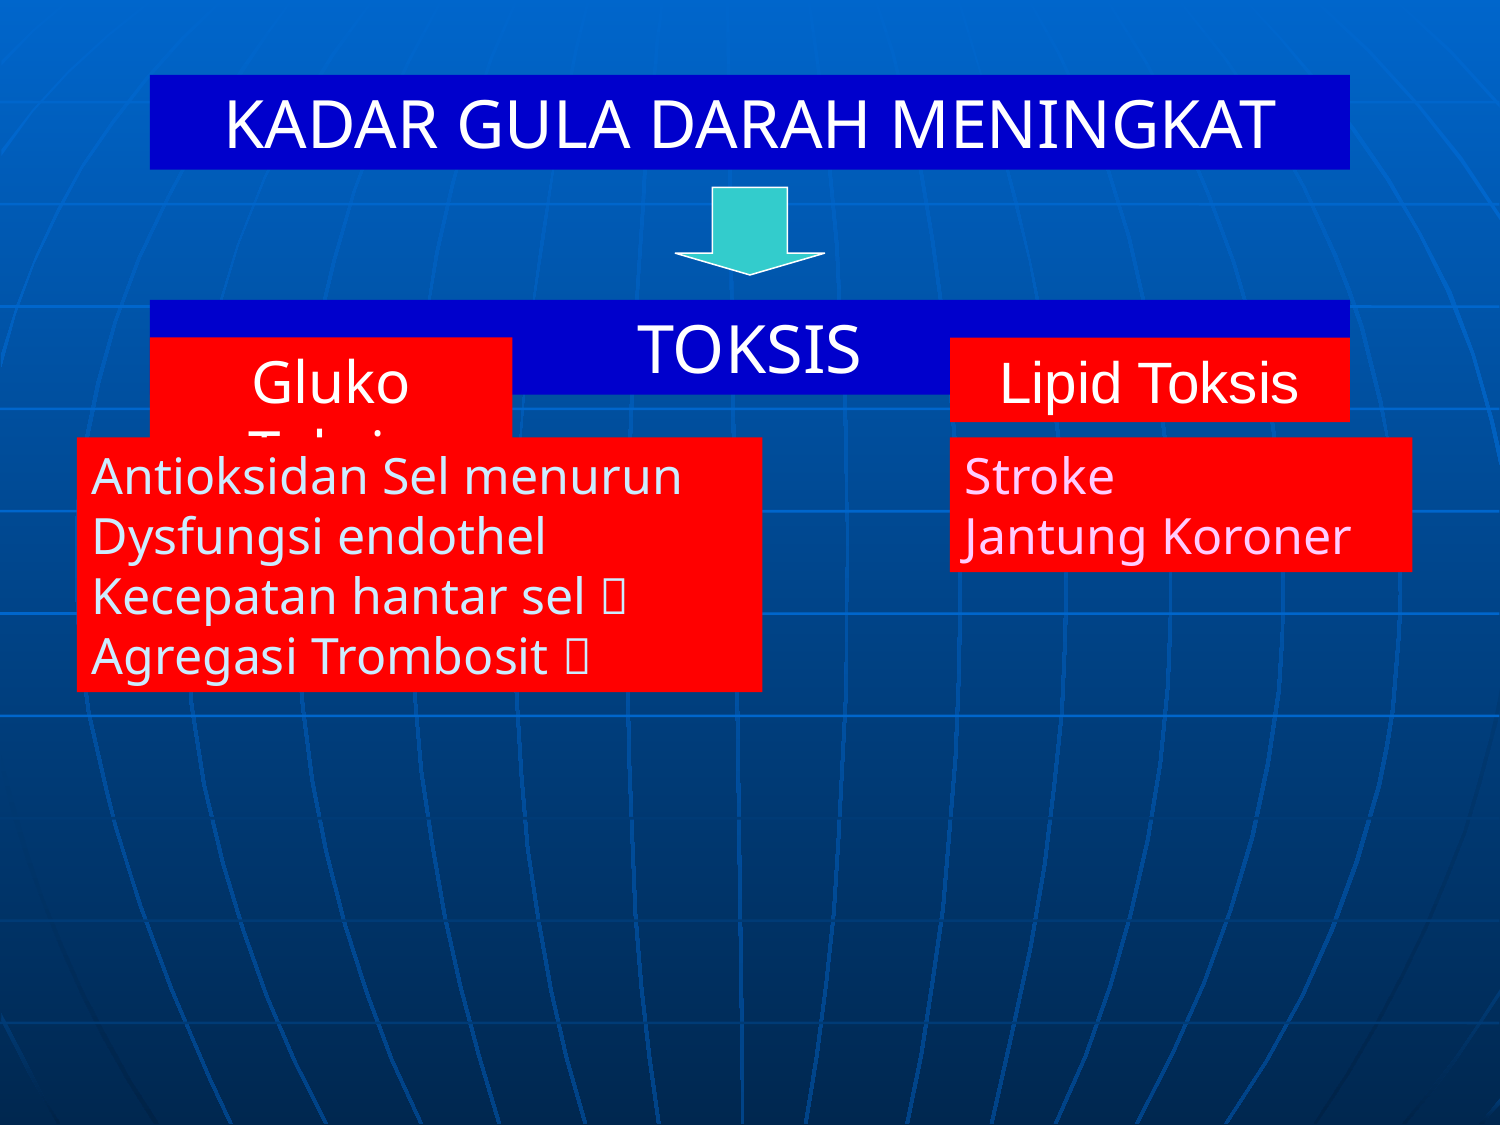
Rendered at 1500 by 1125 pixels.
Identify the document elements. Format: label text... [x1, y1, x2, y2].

text_box [674, 187, 825, 275]
text_box Stroke Jantung Koroner [949, 437, 1413, 573]
text_box Antioksidan Sel menurun Dysfungsi endothel Kecepatan hantar sel  Agregasi Trombosit  [76, 437, 763, 693]
text_box Lipid Toksis [950, 337, 1350, 423]
text_box TOKSIS [149, 299, 1350, 395]
text_box Gluko Toksis [149, 337, 513, 437]
text_box KADAR GULA DARAH MENINGKAT [149, 74, 1350, 170]
